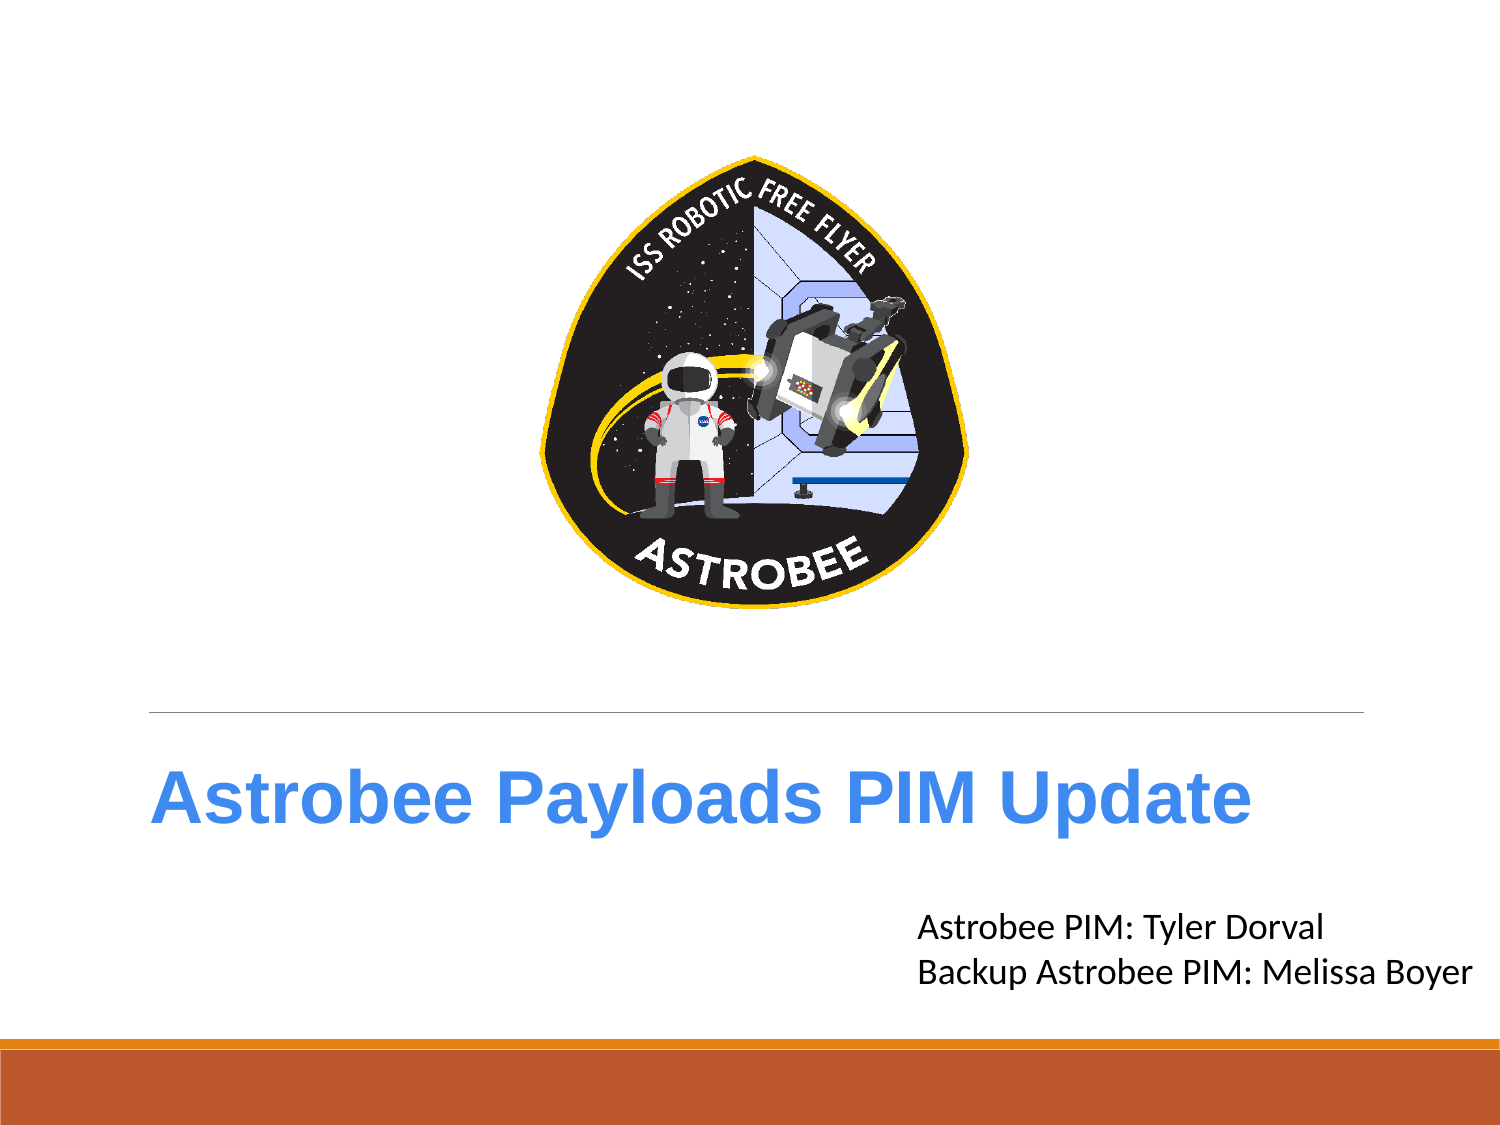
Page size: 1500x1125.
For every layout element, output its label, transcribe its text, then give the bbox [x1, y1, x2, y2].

text_box Astrobee Payloads PIM Update [135, 740, 1373, 846]
picture [538, 155, 969, 609]
title [135, 124, 1373, 710]
text_box Astrobee PIM: Tyler Dorval Backup Astrobee PIM: Melissa Boyer [902, 894, 1500, 1045]
